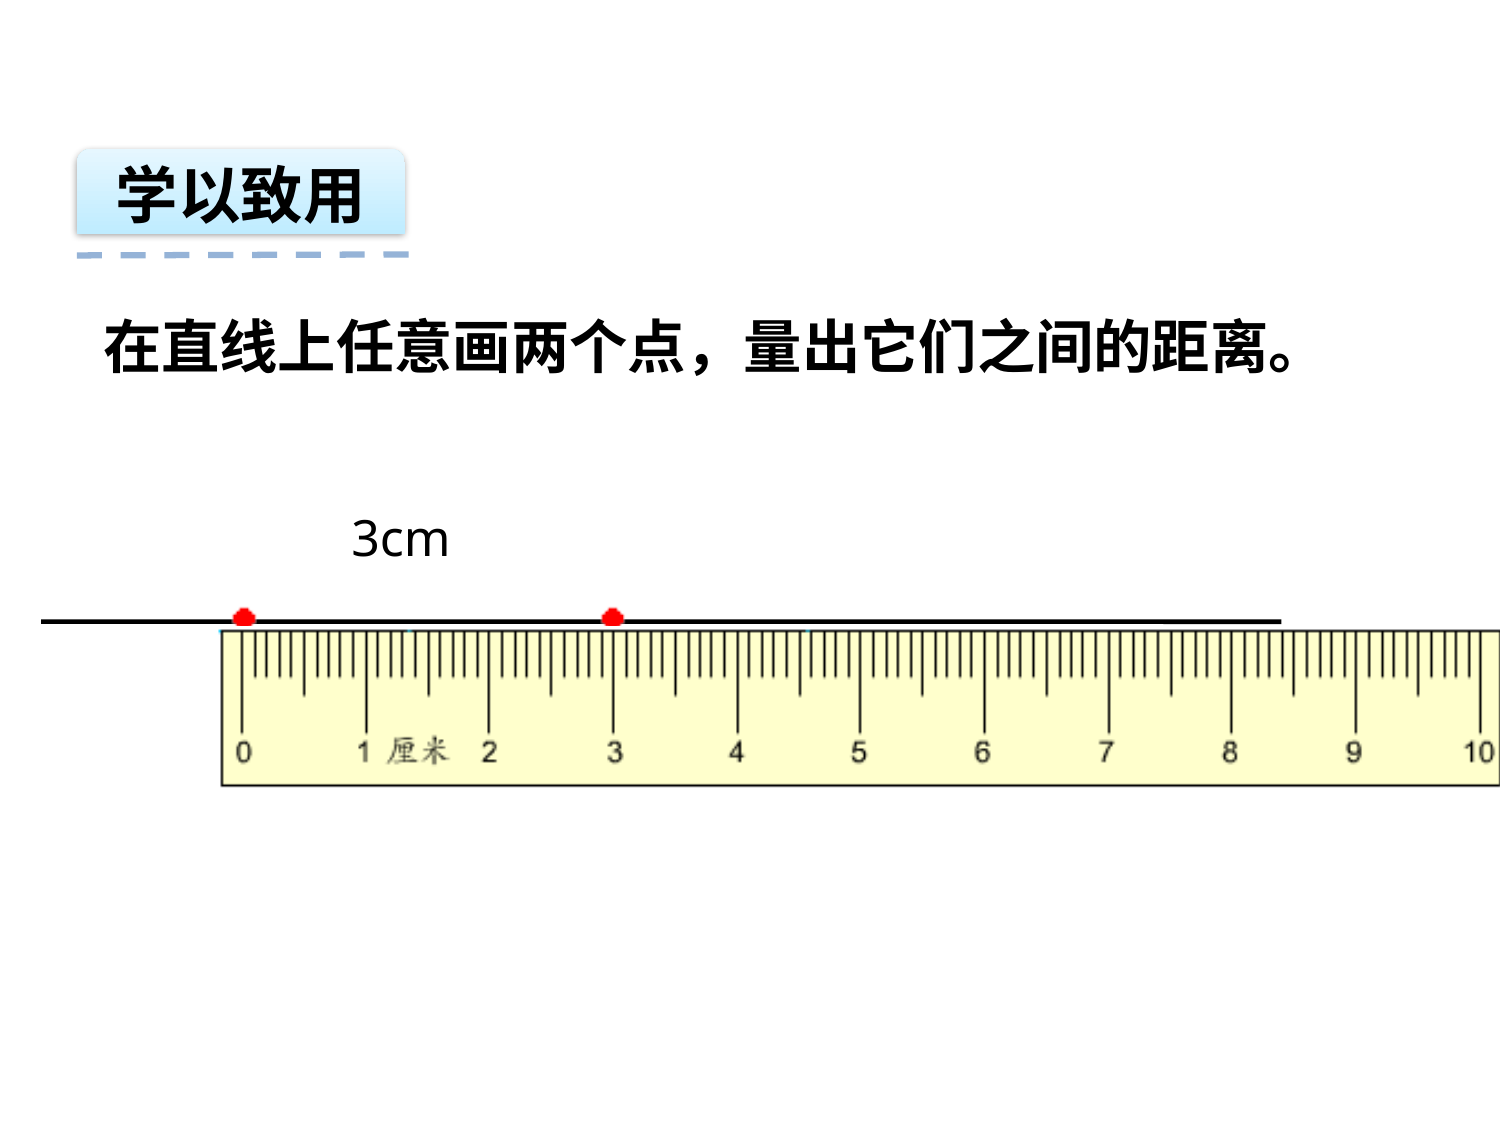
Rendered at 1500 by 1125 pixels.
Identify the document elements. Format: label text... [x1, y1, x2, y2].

text_box 在直线上任意画两个点，量出它们之间的距离。 [88, 302, 1317, 388]
picture [216, 585, 1500, 794]
text_box 学以致用 [76, 148, 406, 235]
text_box 3cm [336, 499, 538, 574]
